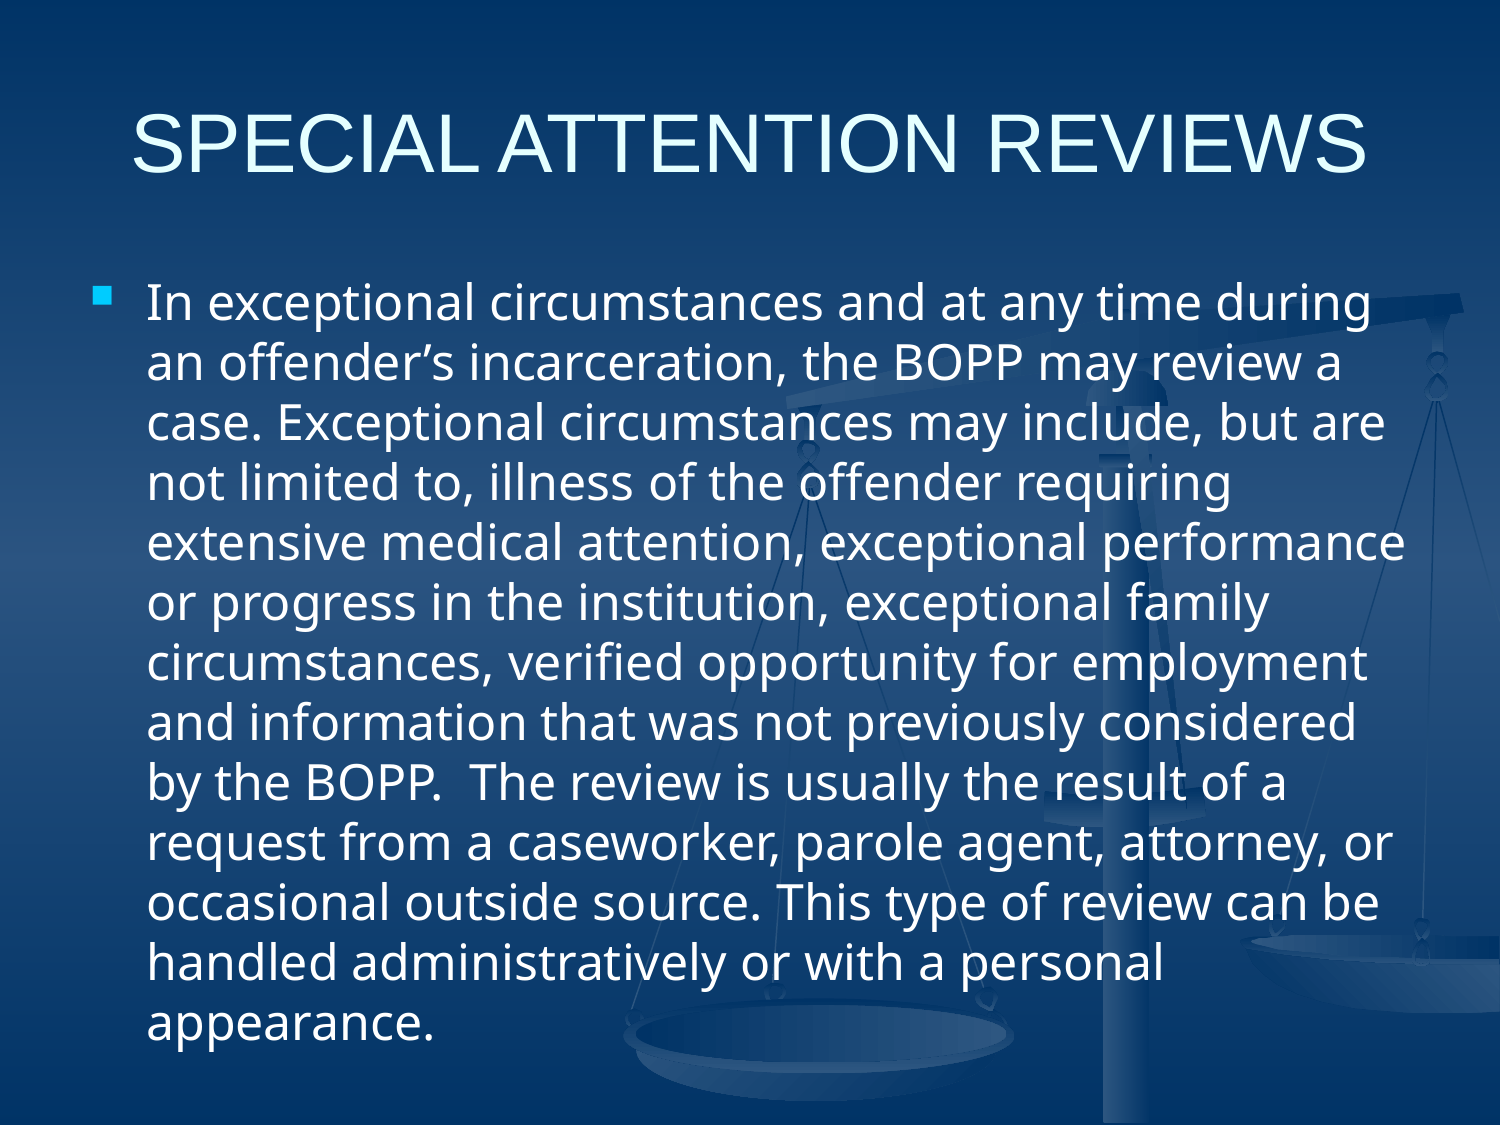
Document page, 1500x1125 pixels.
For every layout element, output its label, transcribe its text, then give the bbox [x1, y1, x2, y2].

title SPECIAL ATTENTION REVIEWS [74, 45, 1426, 234]
list In exceptional circumstances and at any time during an offender’s incarceration, the BOPP may review a case. Exceptional circumstances may include, but are not limited to, illness of the offender requiring extensive medical attention, exceptional performance or progress in the institution, exceptional family circumstances, verified opportunity for employment and information that was not previously considered by the BOPP. The review is usually the result of a request from a caseworker, parole agent, attorney, or occasional outside source. This type of review can be handled administratively or with a personal appearance. [74, 262, 1426, 1006]
